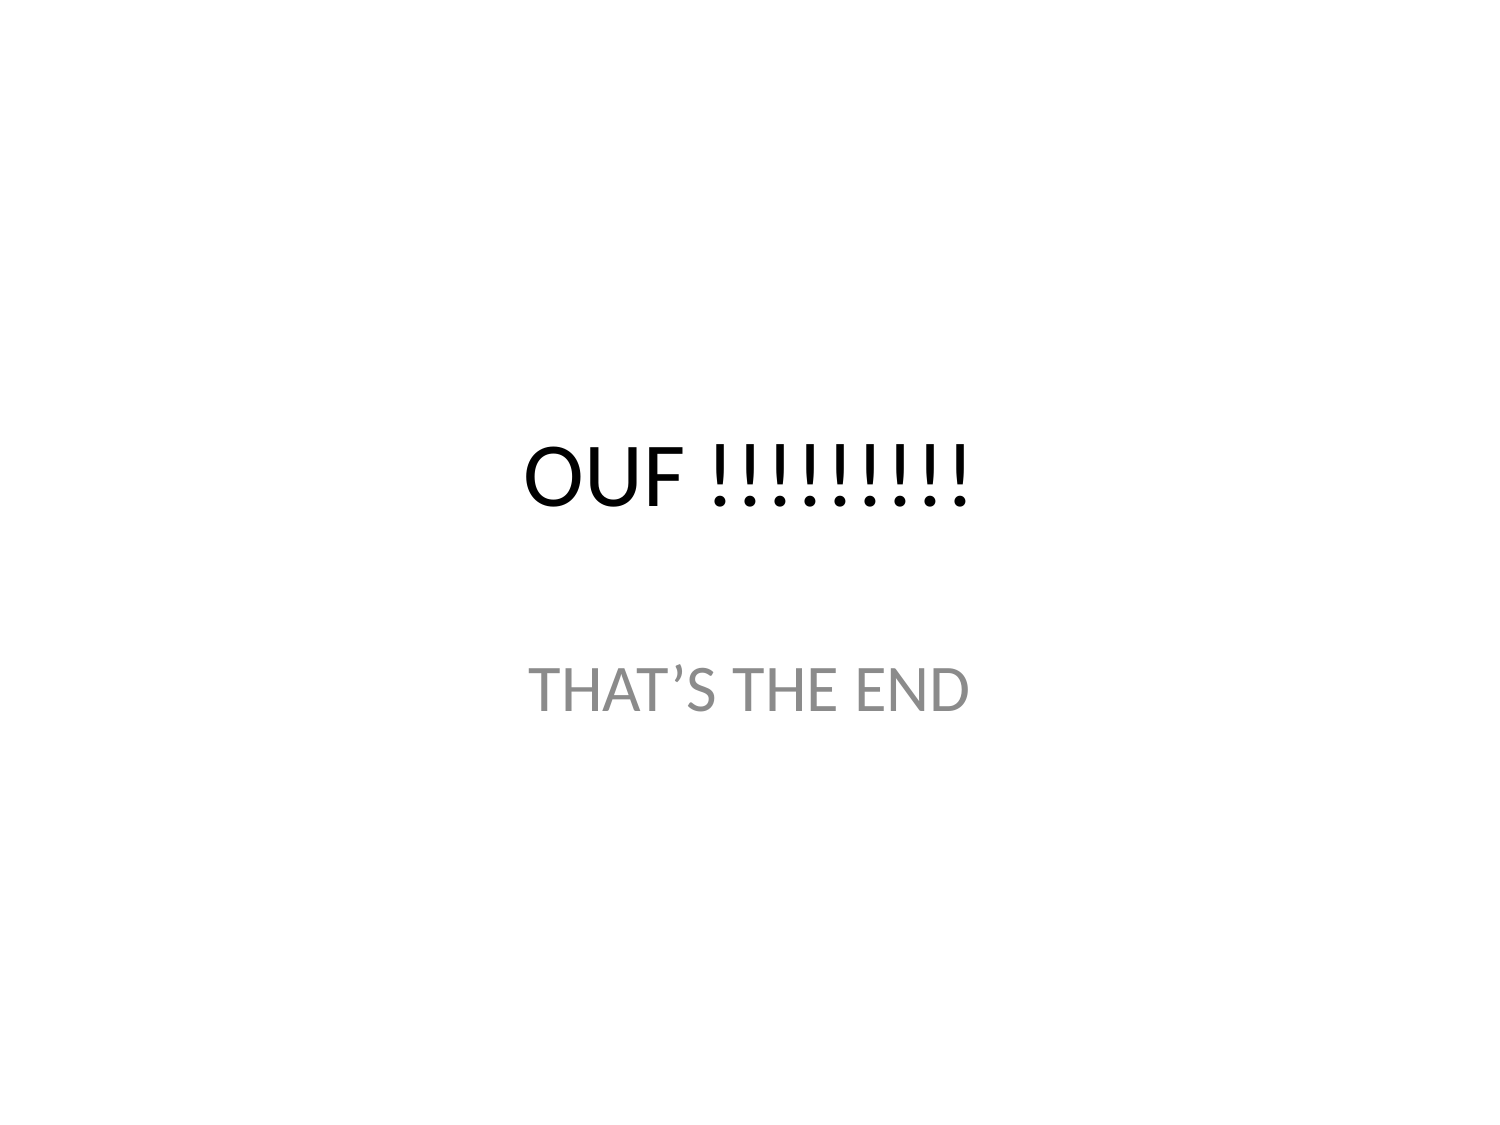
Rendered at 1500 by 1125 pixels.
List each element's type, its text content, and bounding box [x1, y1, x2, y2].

subtitle THAT’S THE END [225, 637, 1275, 925]
title OUF !!!!!!!!! [112, 349, 1388, 591]
